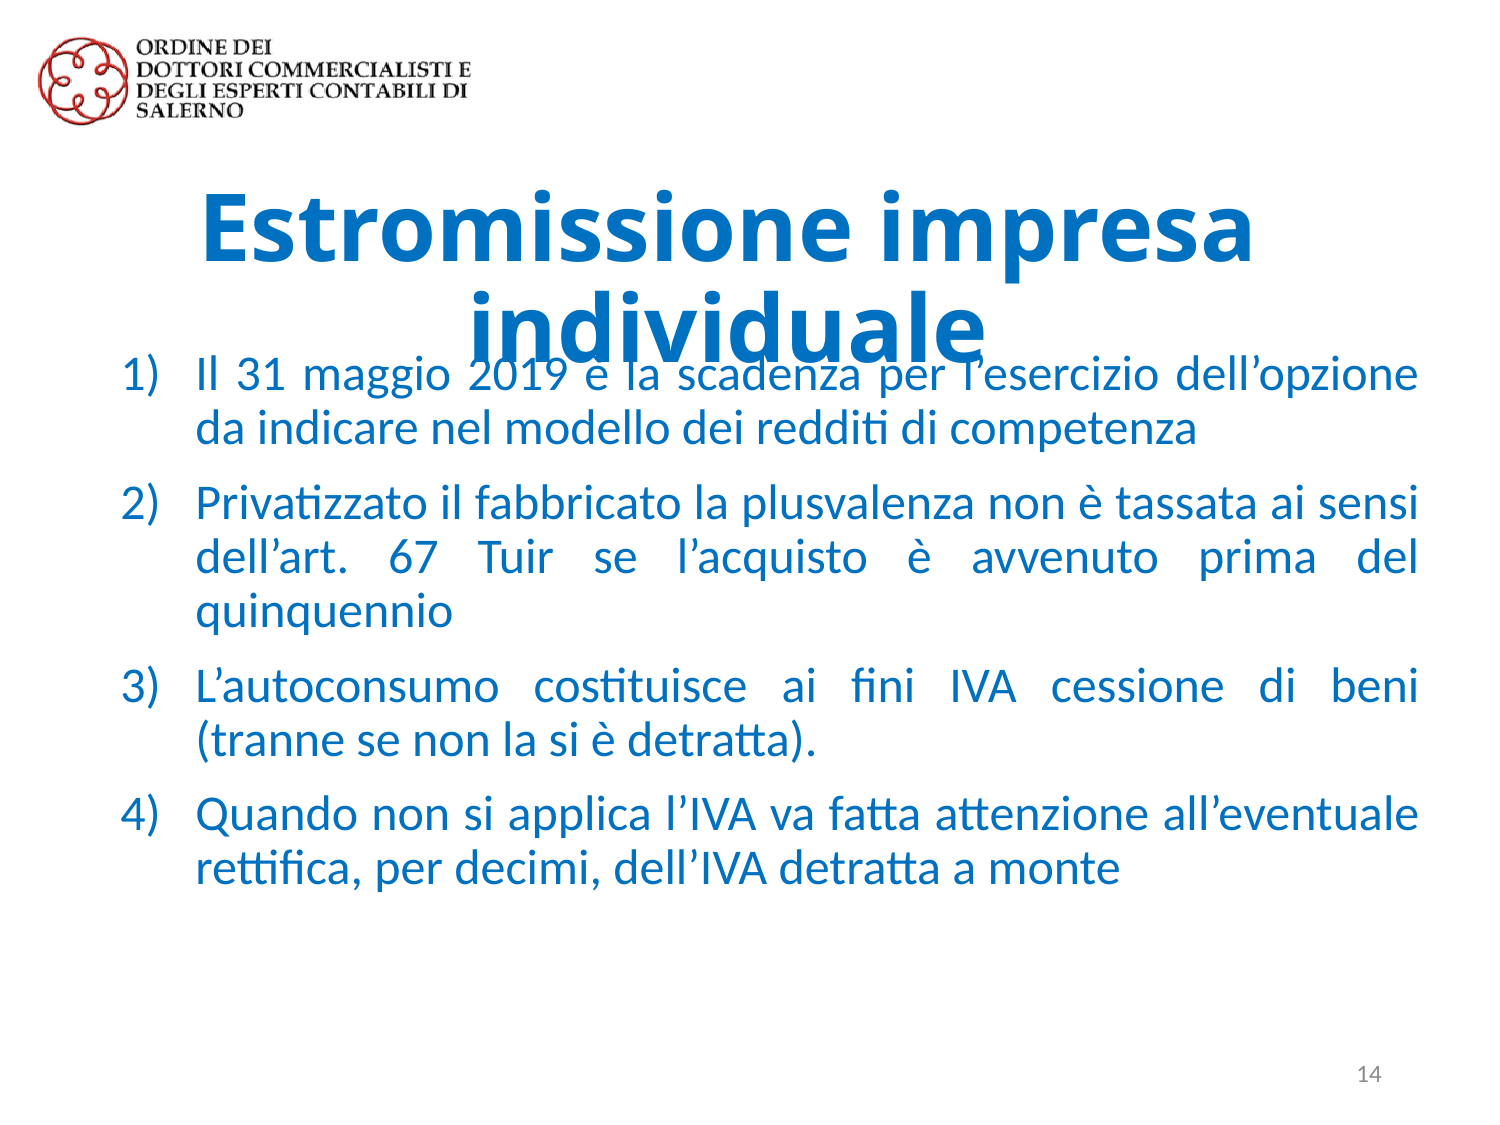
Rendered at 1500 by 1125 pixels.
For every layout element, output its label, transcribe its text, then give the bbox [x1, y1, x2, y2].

slide_number 14 [1059, 1042, 1397, 1103]
picture [29, 29, 479, 127]
title Estromissione impresa individuale [58, 172, 1397, 256]
subtitle Il 31 maggio 2019 è la scadenza per l’esercizio dell’opzione da indicare nel modello dei redditi di competenza Privatizzato il fabbricato la plusvalenza non è tassata ai sensi dell’art. 67 Tuir se l’acquisto è avvenuto prima del quinquennio L’autoconsumo costituisce ai fini IVA cessione di beni (tranne se non la si è detratta). Quando non si applica l’IVA va fatta attenzione all’eventuale rettifica, per decimi, dell’IVA detratta a monte [105, 339, 1436, 1047]
